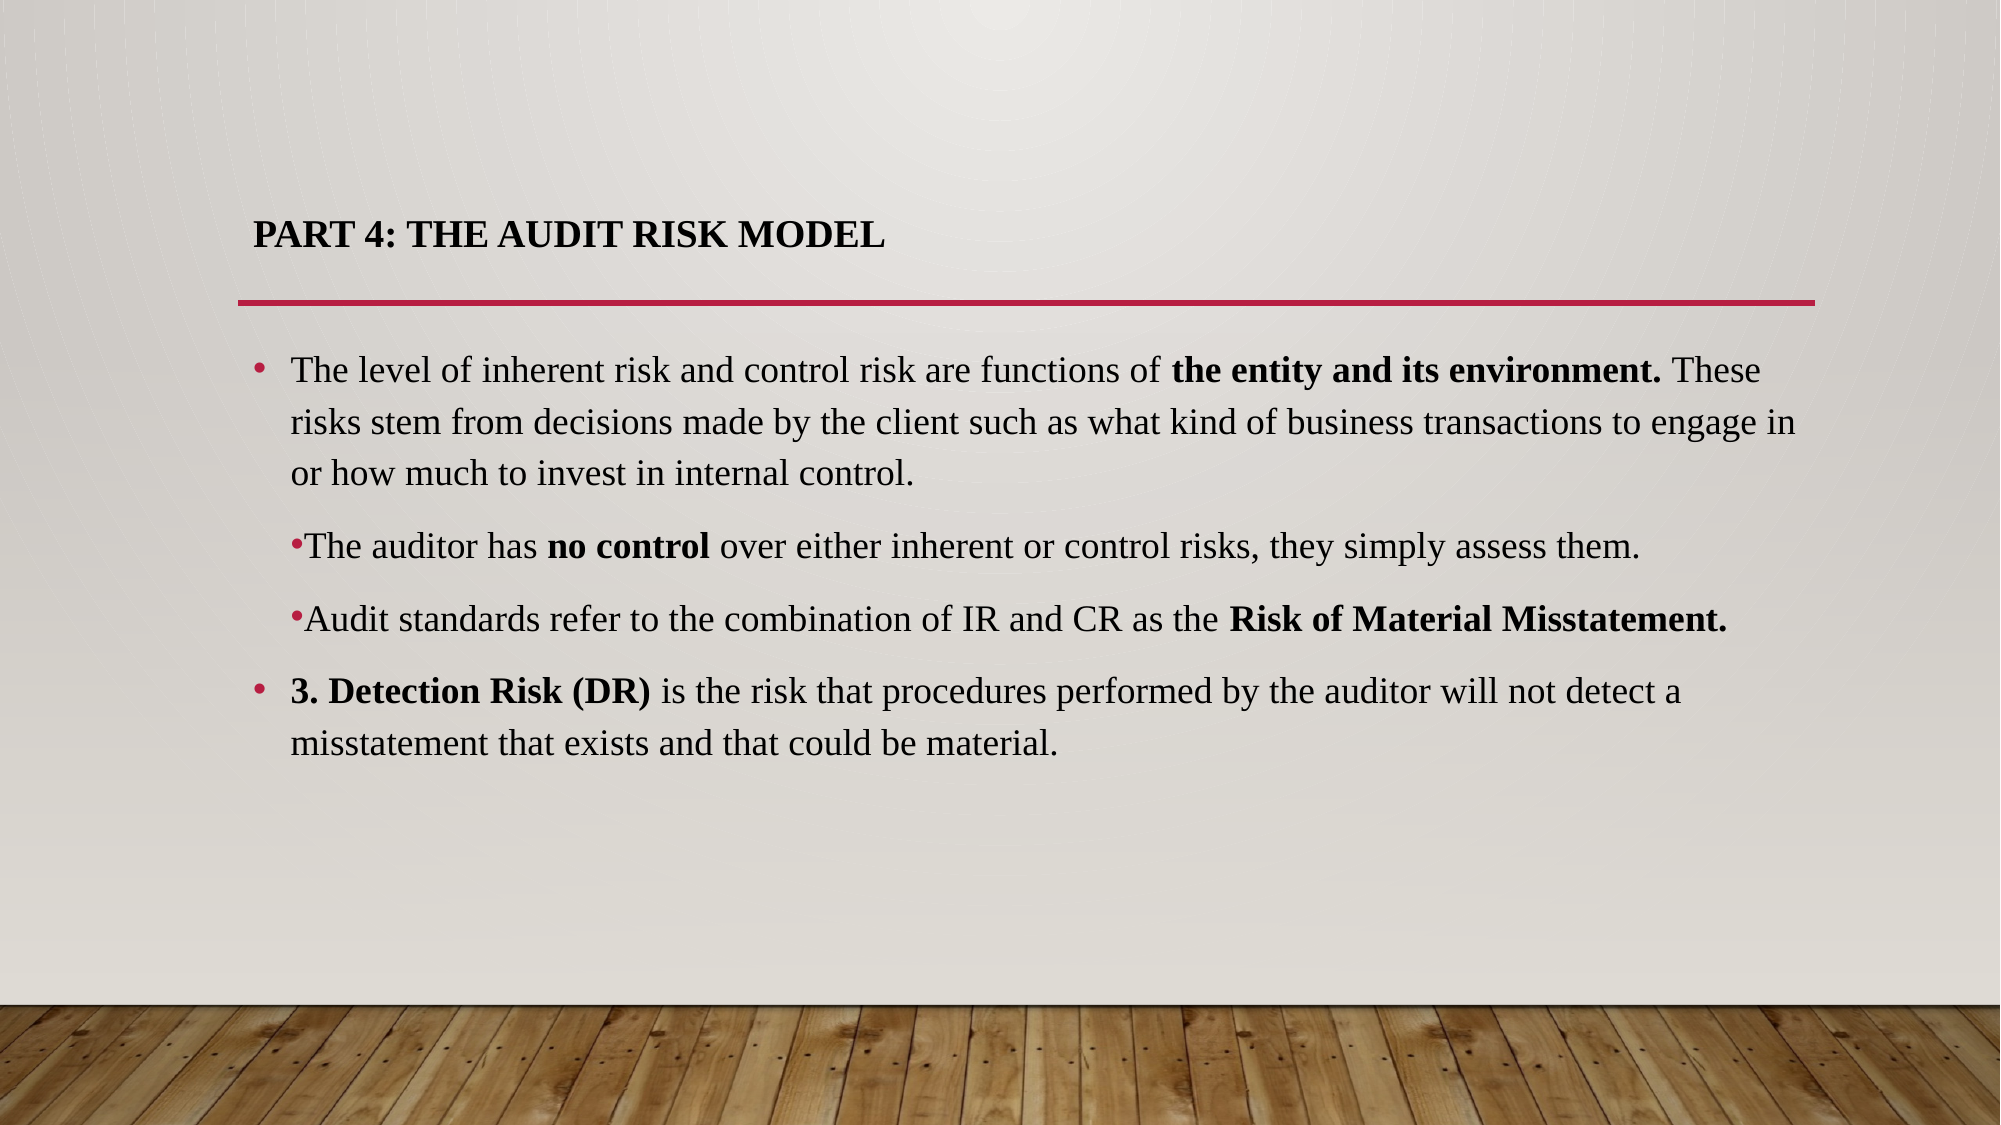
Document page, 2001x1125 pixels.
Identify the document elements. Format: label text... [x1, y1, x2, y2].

title Part 4: The Audit Risk Model [238, 193, 1814, 305]
list The level of inherent risk and control risk are functions of the entity and its environment. These risks stem from decisions made by the client such as what kind of business transactions to engage in or how much to invest in internal control. The auditor has no control over either inherent or control risks, they simply assess them. Audit standards refer to the combination of IR and CR as the Risk of Material Misstatement. 3. Detection Risk (DR) is the risk that procedures performed by the auditor will not detect a misstatement that exists and that could be material. [238, 330, 1814, 1009]
picture [0, 1005, 2000, 1125]
